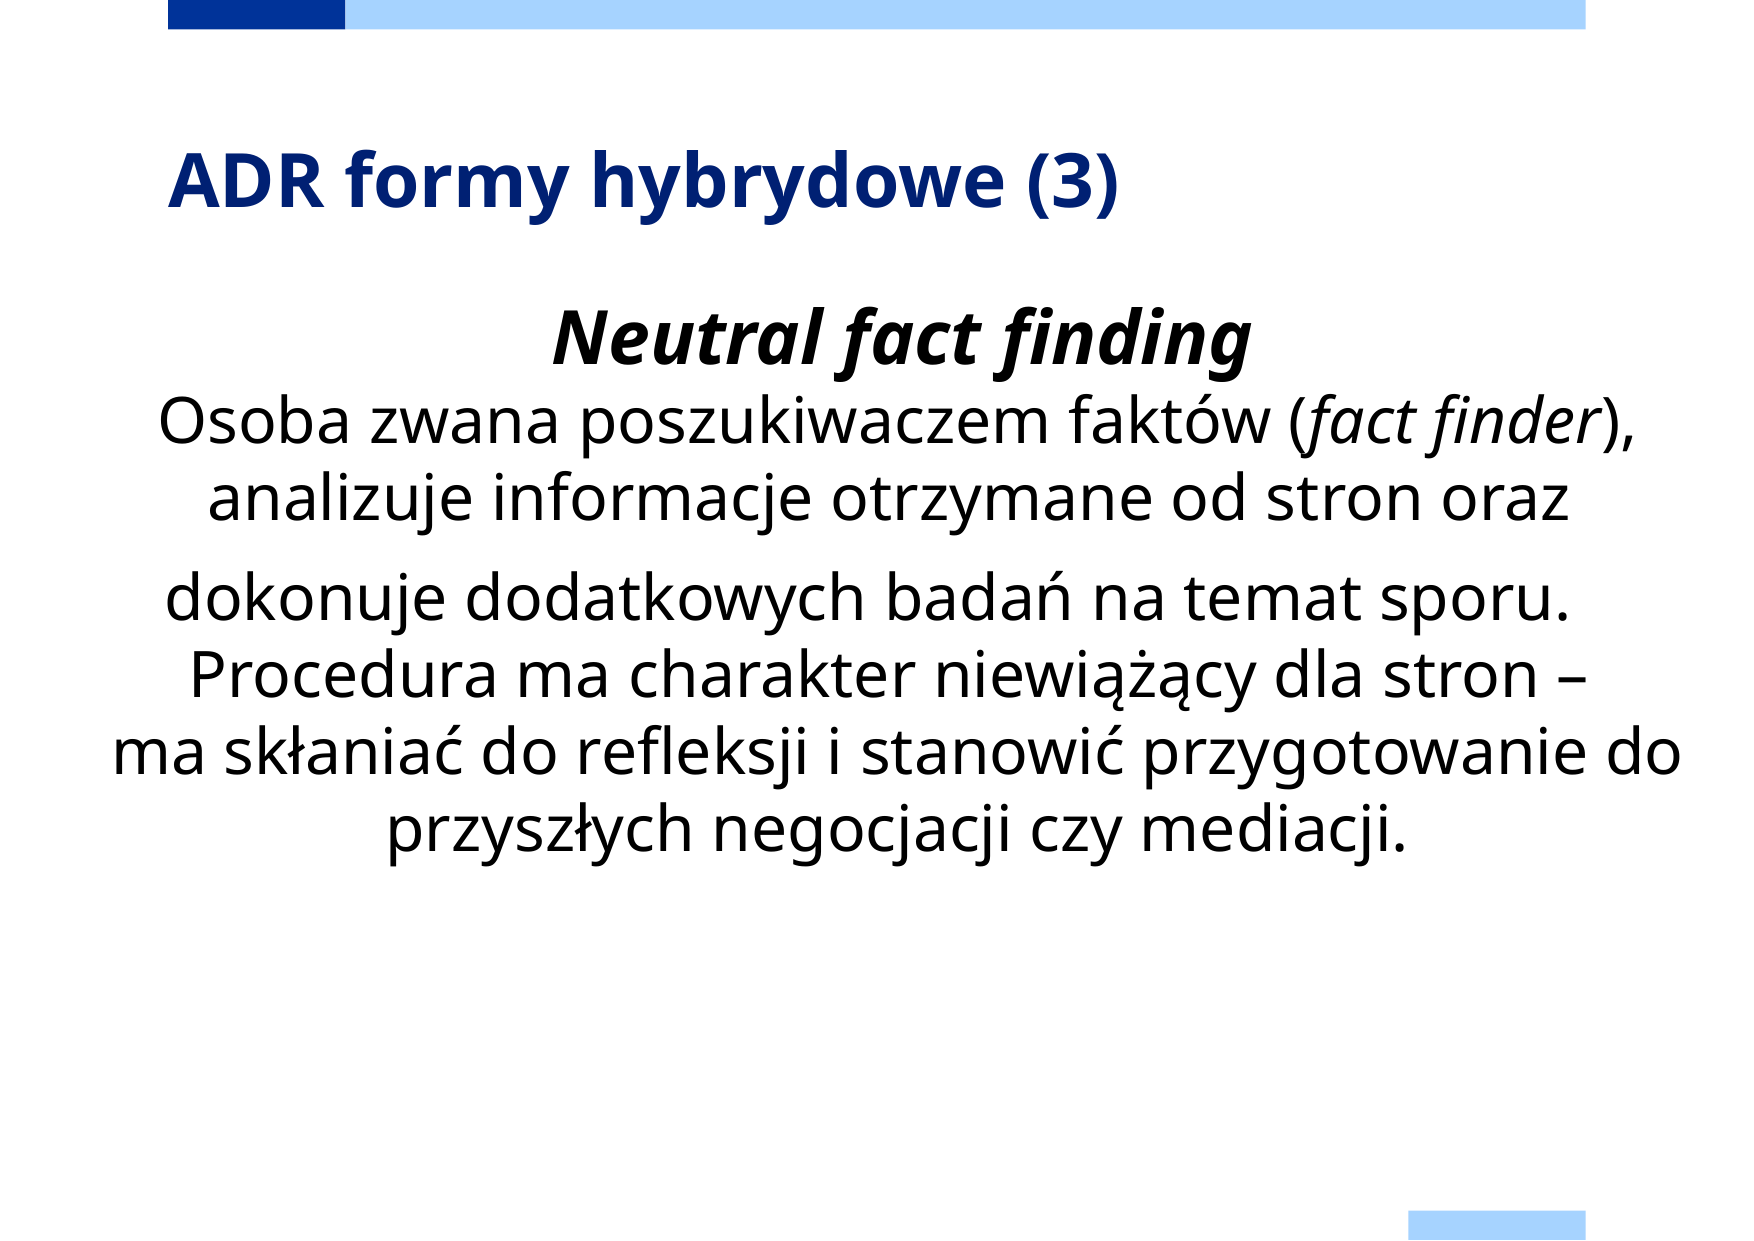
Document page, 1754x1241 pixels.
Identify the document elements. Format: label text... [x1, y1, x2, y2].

title ADR formy hybrydowe (3) [168, 147, 1586, 289]
list Neutral fact finding Osoba zwana poszukiwaczem faktów (fact finder), analizuje informacje otrzymane od stron oraz dokonuje dodatkowych badań na temat sporu. Procedura ma charakter niewiążący dla stron – ma skłaniać do refleksji i stanowić przygotowanie do przyszłych negocjacji czy mediacji. [50, 289, 1704, 1154]
